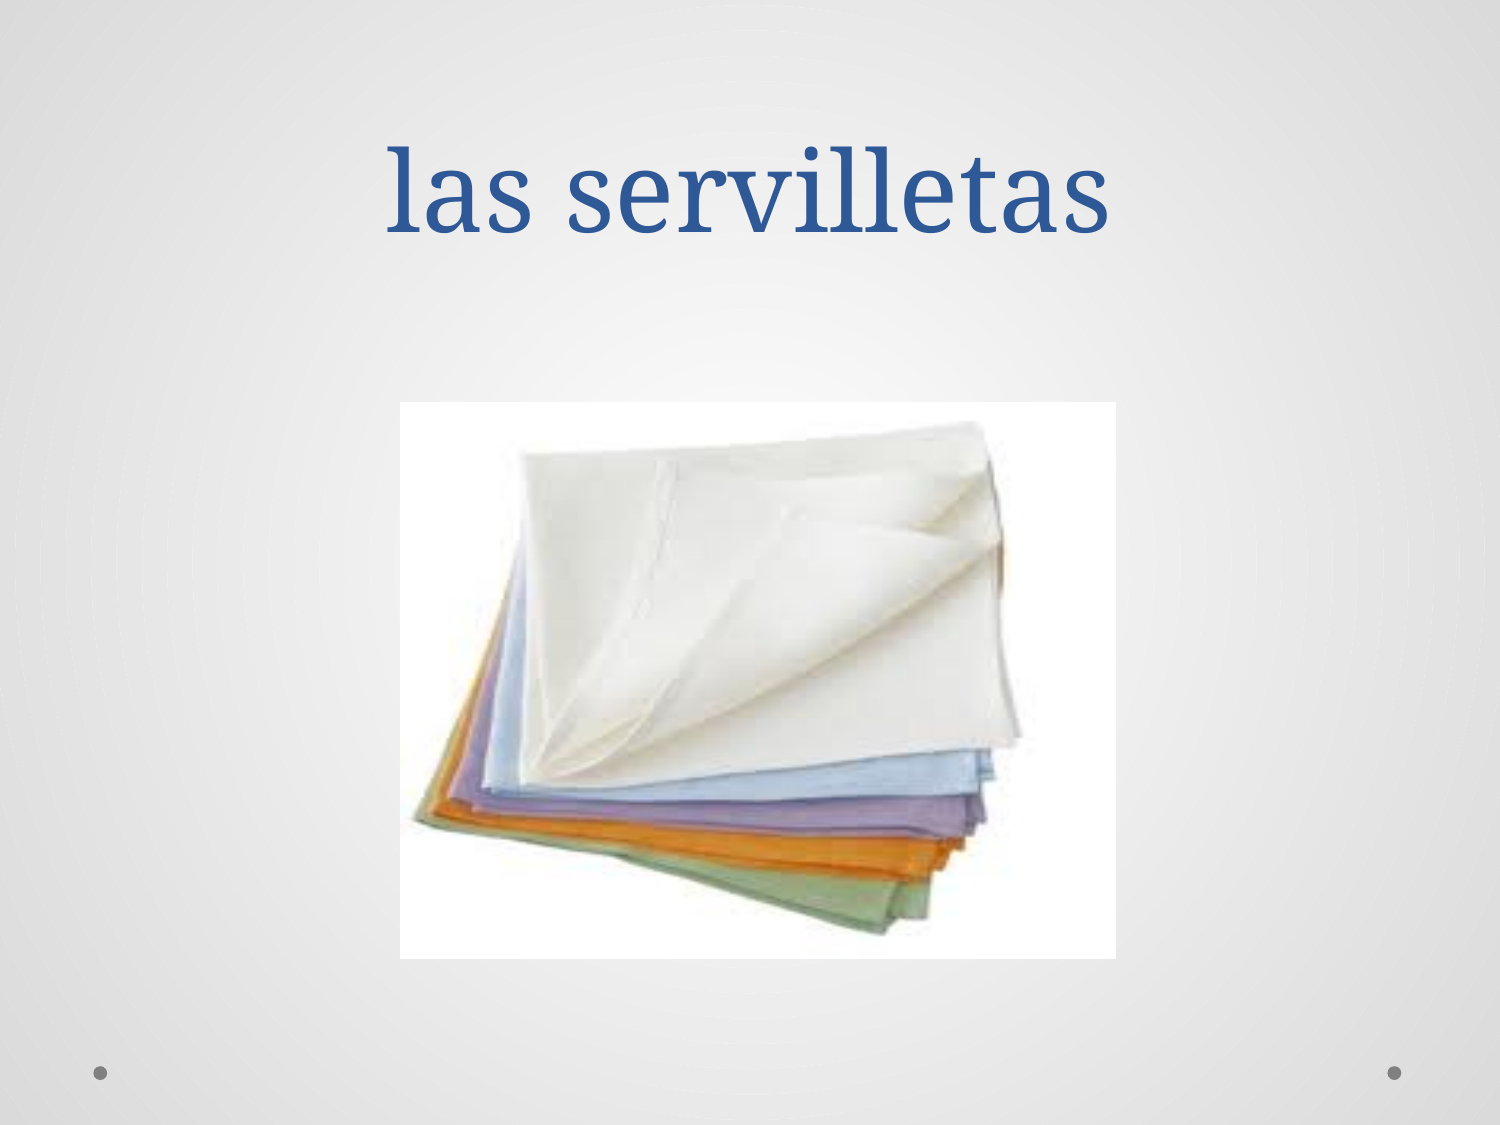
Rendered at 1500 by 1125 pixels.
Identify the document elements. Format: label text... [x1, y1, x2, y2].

title las servilletas [75, 0, 1425, 263]
picture [399, 402, 1116, 959]
